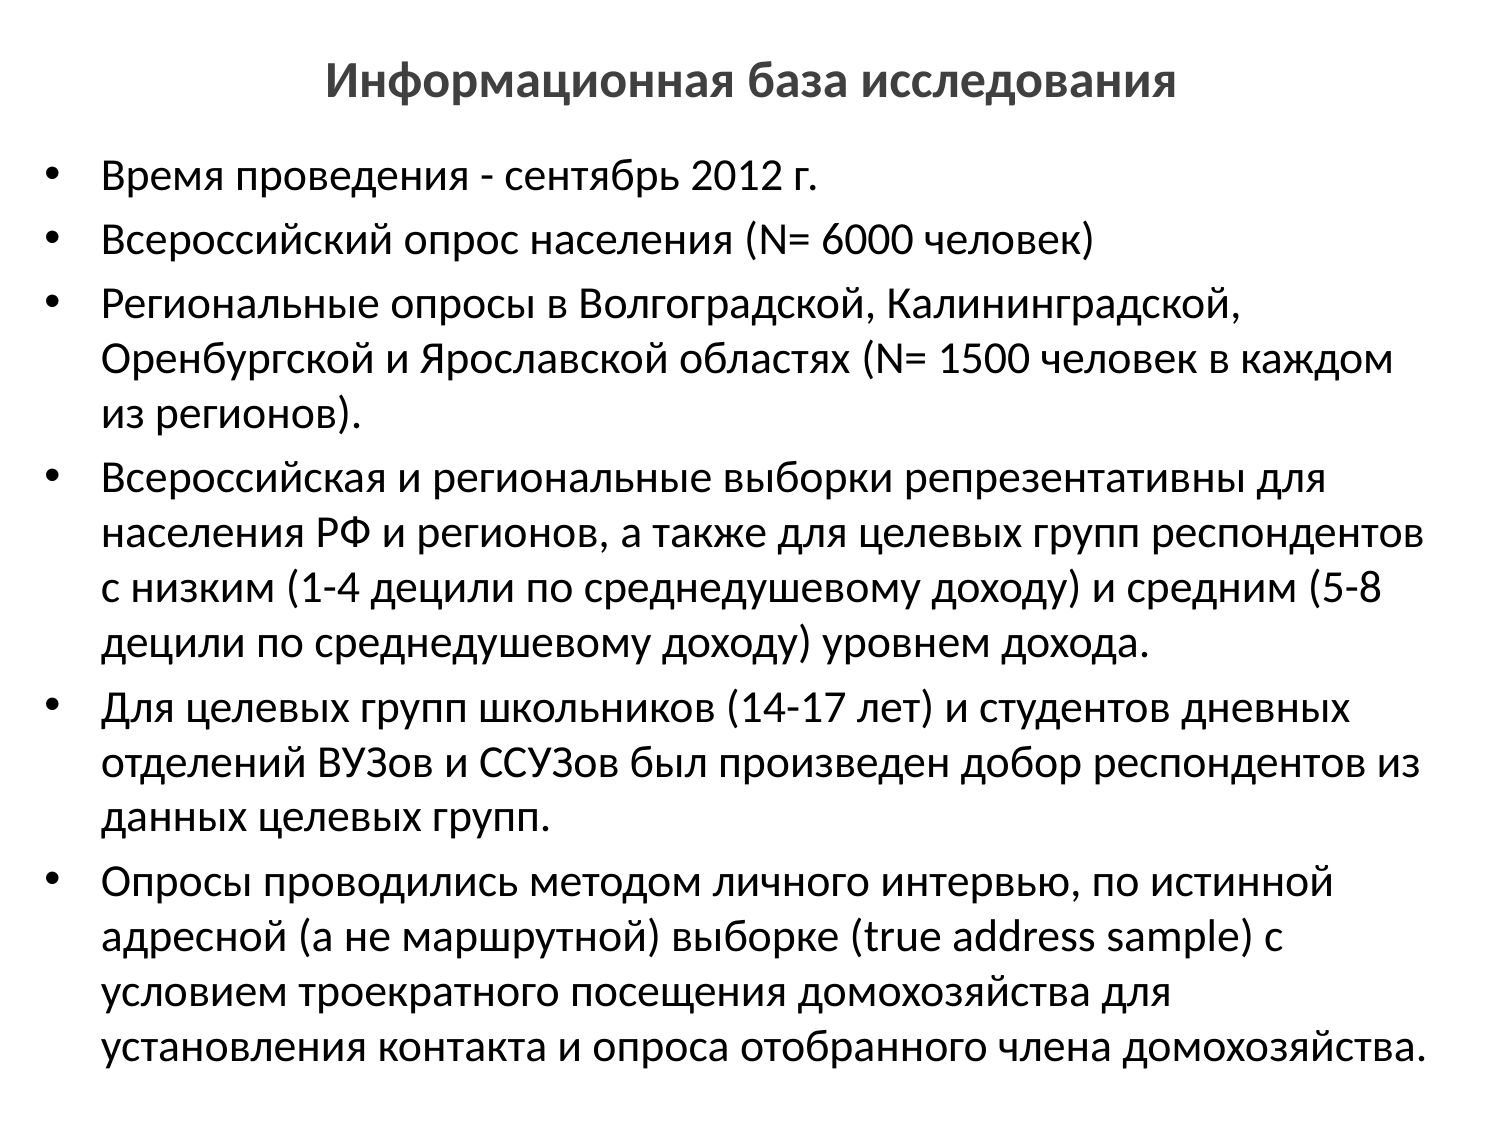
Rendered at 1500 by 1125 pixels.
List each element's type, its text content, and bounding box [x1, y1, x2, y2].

list Время проведения - сентябрь 2012 г. Всероссийский опрос населения (N= 6000 человек) Региональные опросы в Волгоградской, Калининградской, Оренбургской и Ярославской областях (N= 1500 человек в каждом из регионов). Всероссийская и региональные выборки репрезентативны для населения РФ и регионов, а также для целевых групп респондентов с низким (1-4 децили по среднедушевому доходу) и средним (5-8 децили по среднедушевому доходу) уровнем дохода. Для целевых групп школьников (14-17 лет) и студентов дневных отделений ВУЗов и ССУЗов был произведен добор респондентов из данных целевых групп. Опросы проводились методом личного интервью, по истинной адресной (а не маршрутной) выборке (true address sample) с условием троекратного посещения домохозяйства для установления контакта и опроса отобранного члена домохозяйства. [29, 137, 1459, 1035]
title Информационная база исследования [76, 19, 1427, 135]
